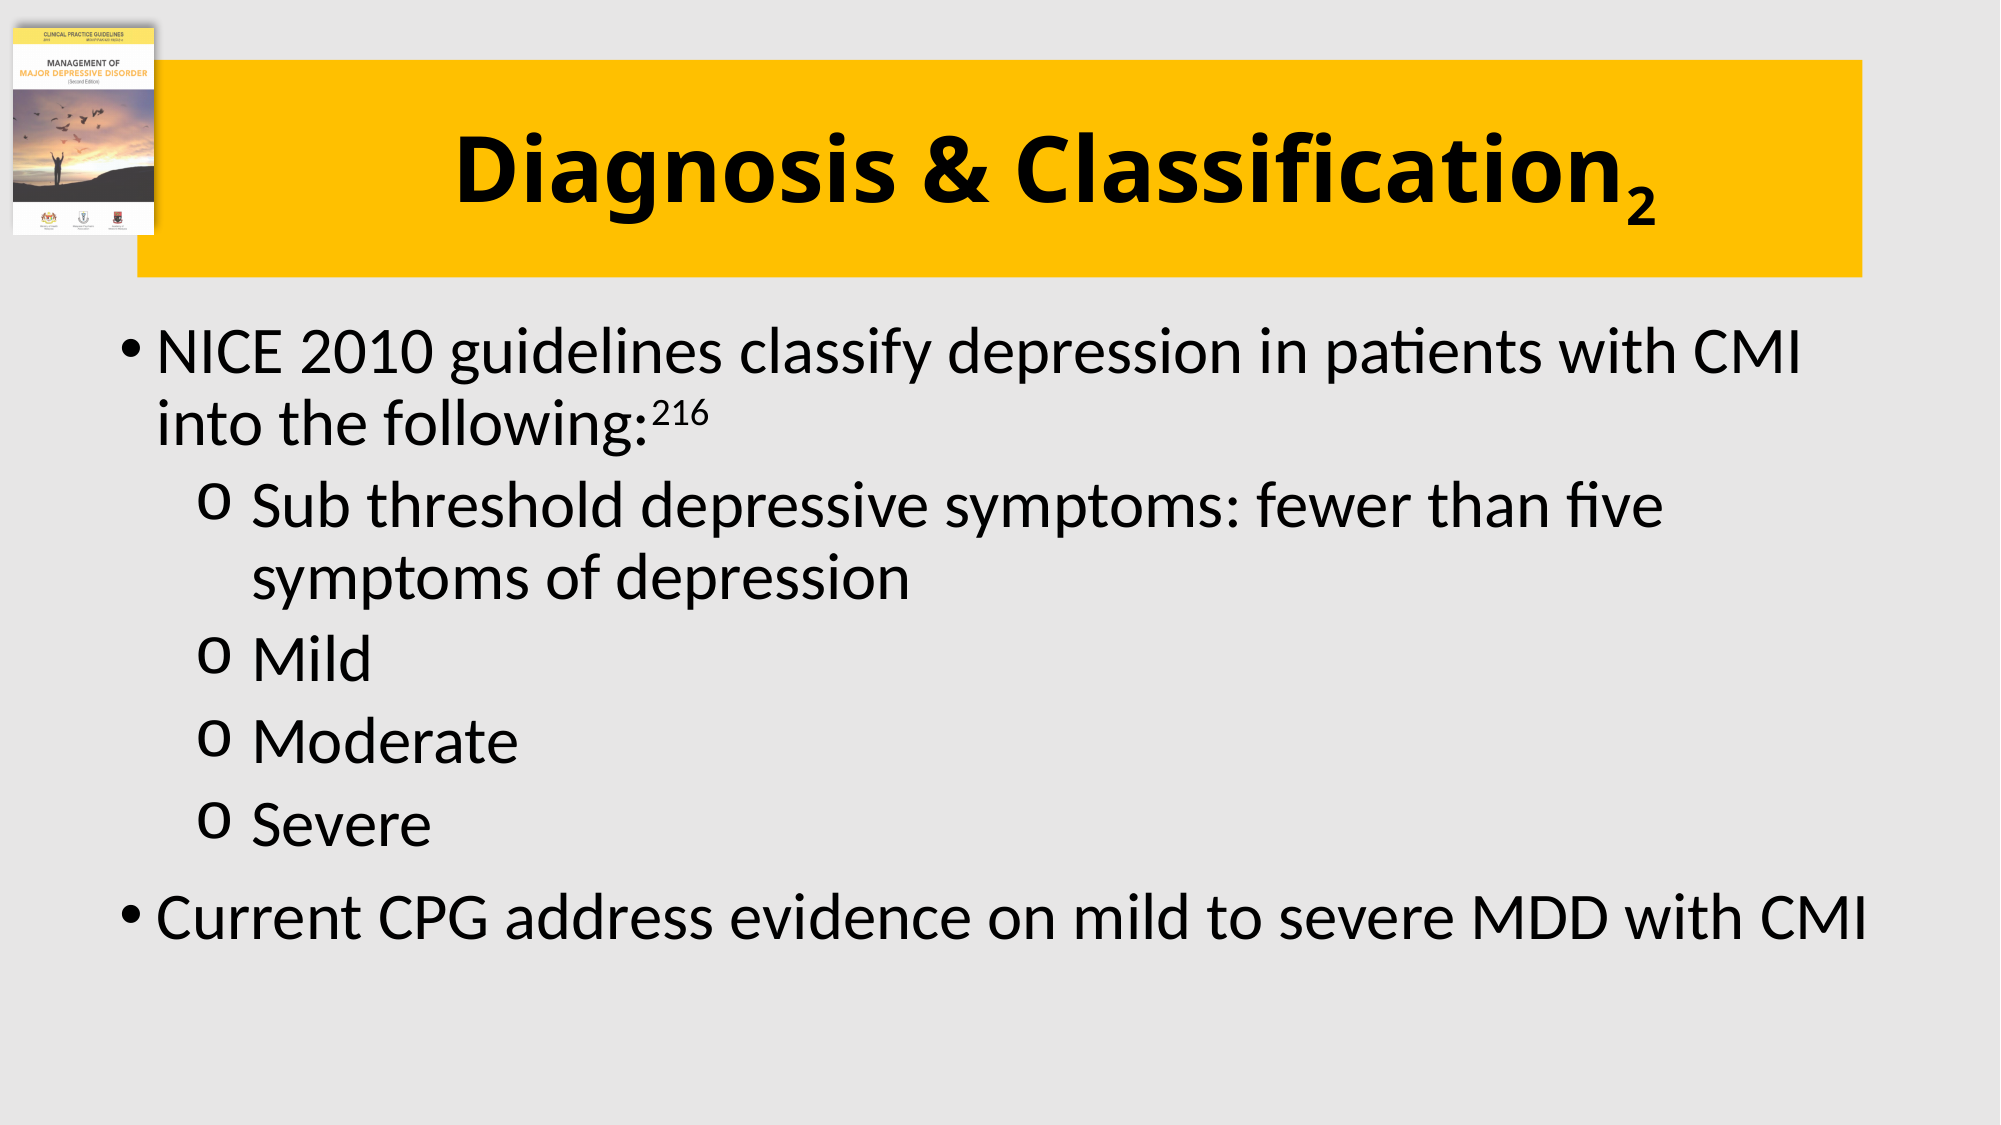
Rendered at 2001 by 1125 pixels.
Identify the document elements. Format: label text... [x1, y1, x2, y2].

picture [13, 28, 154, 235]
title Diagnosis & Classification2 [137, 59, 1863, 278]
list NICE 2010 guidelines classify depression in patients with CMI into the following:216 Sub threshold depressive symptoms: fewer than five symptoms of depression Mild Moderate Severe Current CPG address evidence on mild to severe MDD with CMI [104, 308, 1896, 971]
